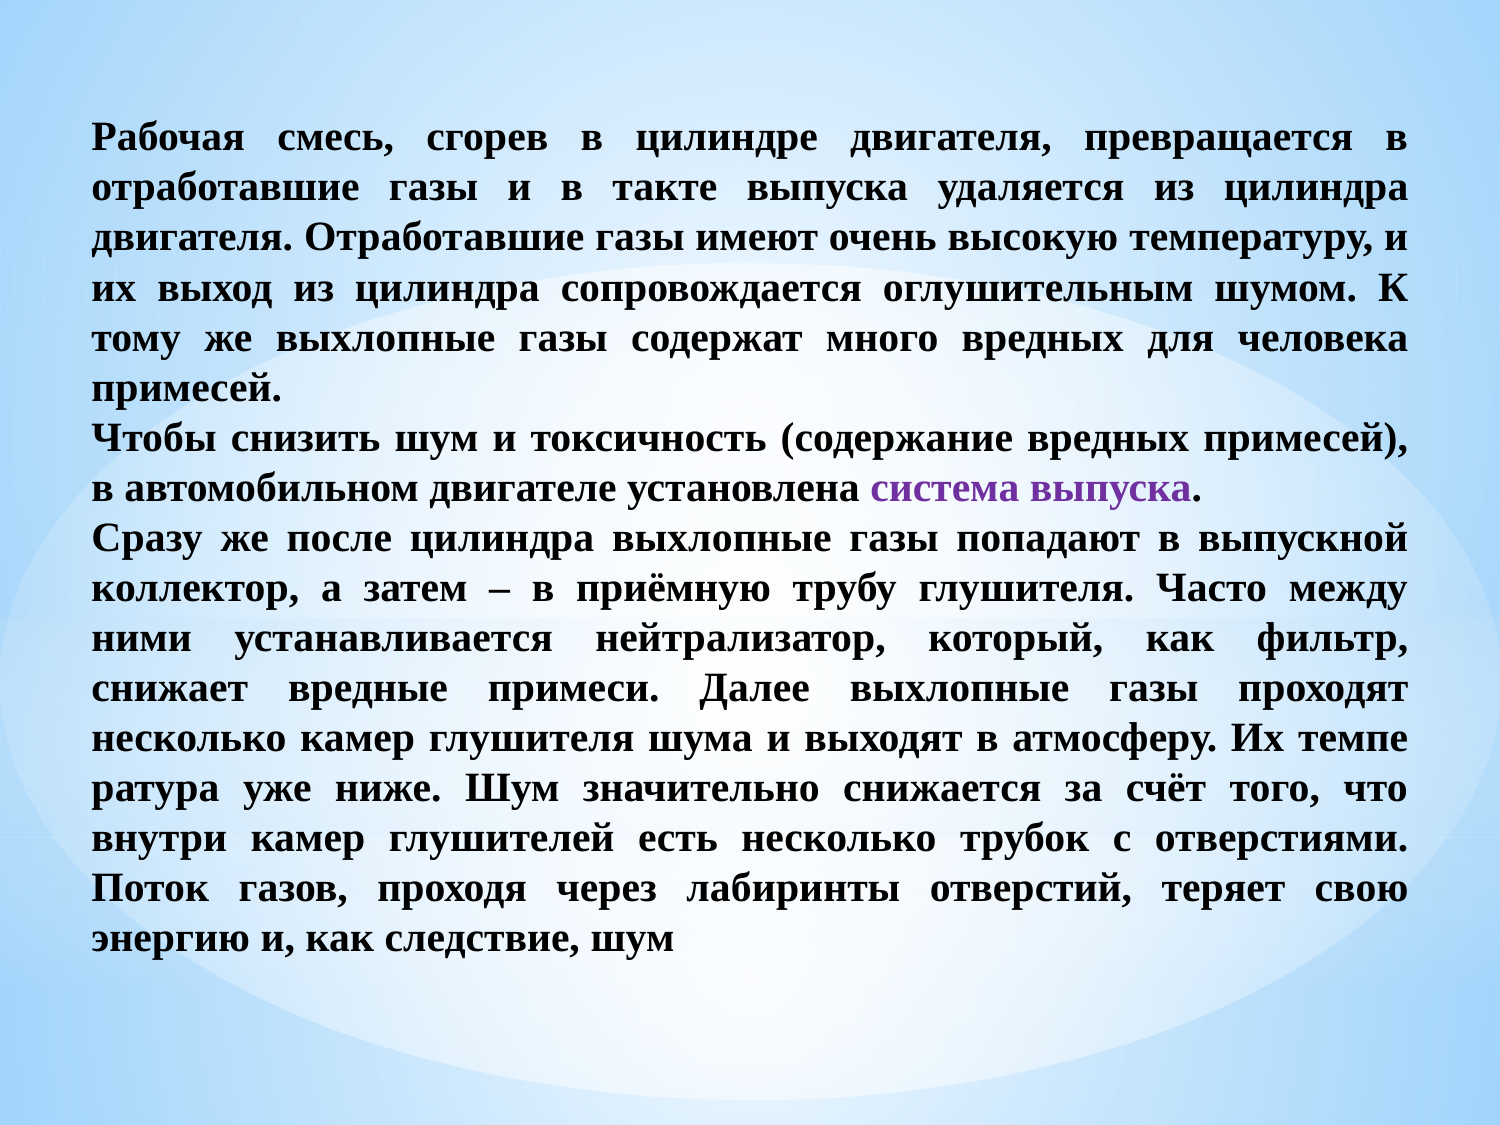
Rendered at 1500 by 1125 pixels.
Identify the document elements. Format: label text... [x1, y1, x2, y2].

text_box Рабочая смесь, сгорев в цилиндре двигателя, превращается в отработавшие газы и в такте выпуска удаляется из цилиндра двигателя. Отработавшие газы имеют очень высокую температуру, и их выход из цилиндра сопровождается оглушительным шумом. К тому же выхлопные газы содержат много вредных для человека примесей. Чтобы снизить шум и токсичность (содержание вредных примесей), в автомо­бильном двигателе установлена система выпуска. Сразу же после цилиндра выхлопные газы попадают в выпускной коллектор, а затем – в приёмную трубу глушителя. Часто между ними устанавливается ней­трализатор, который, как фильтр, снижает вредные примеси. Далее выхлопные газы проходят несколько камер глушителя шума и выходят в атмосферу. Их темпе­ратура уже ниже. Шум значительно снижается за счёт того, что внутри камер глу­шителей есть несколько трубок с отверстиями. Поток газов, проходя через лаби­ринты отверстий, теряет свою энергию и, как следствие, шум [76, 101, 1424, 967]
